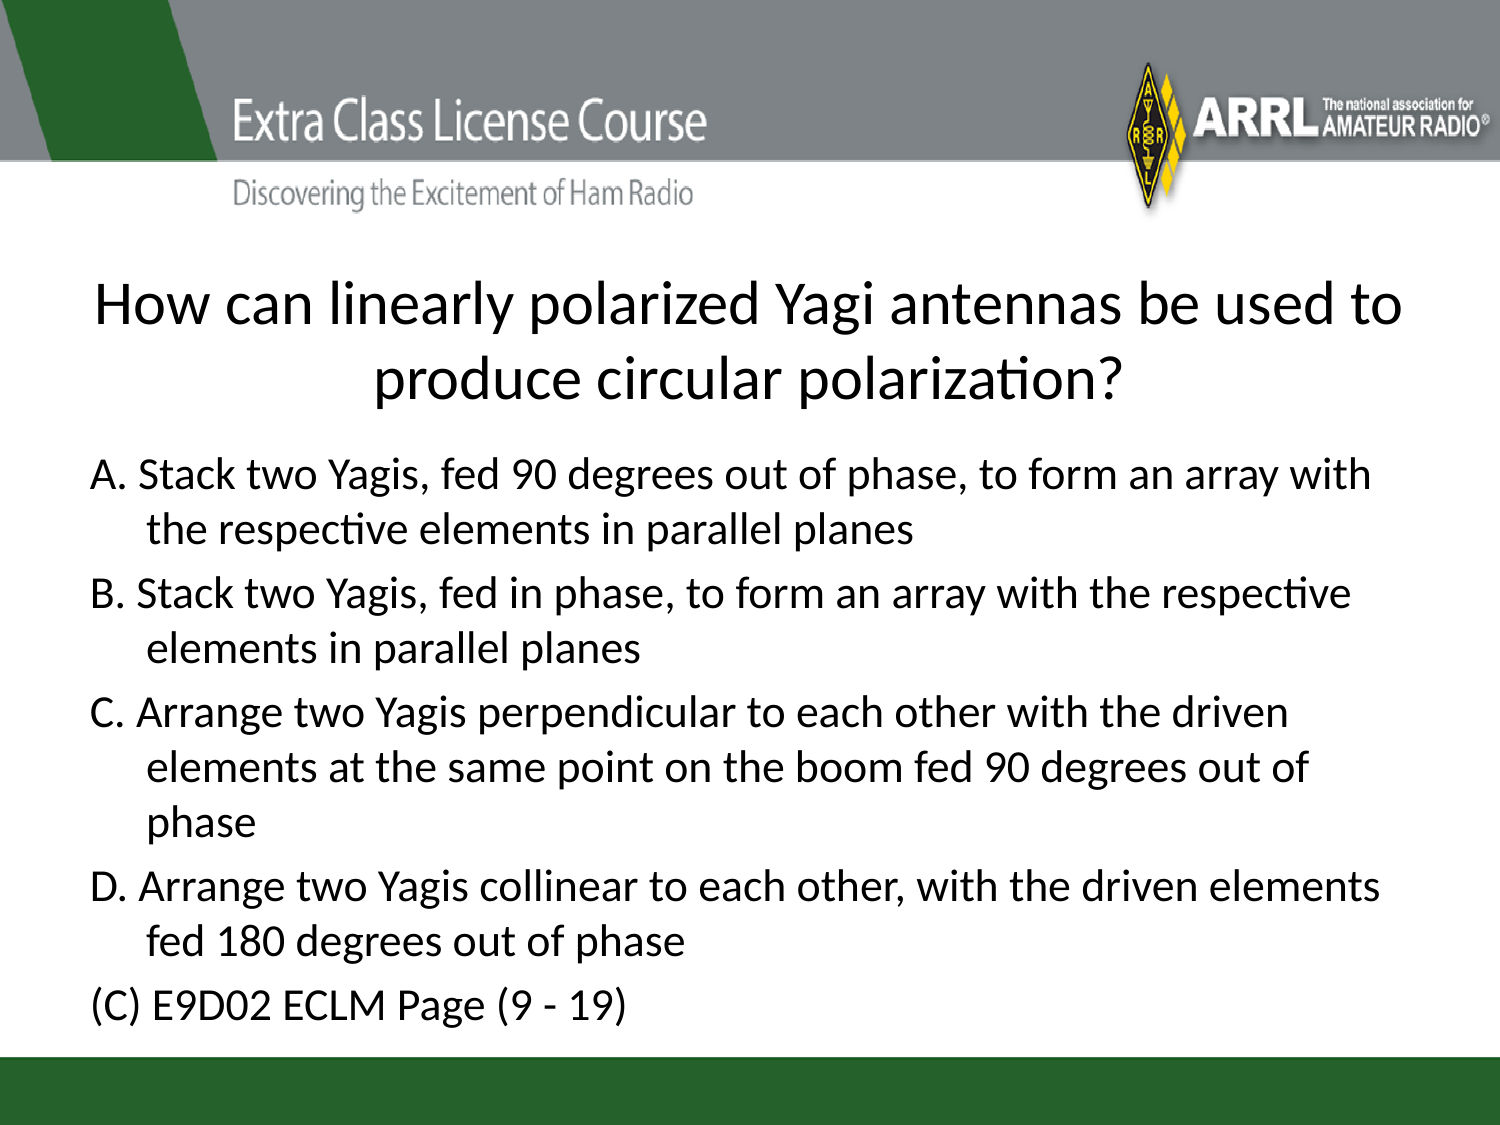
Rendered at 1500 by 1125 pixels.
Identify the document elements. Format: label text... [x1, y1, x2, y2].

title How can linearly polarized Yagi antennas be used to produce circular polarization? [75, 254, 1425, 435]
list A. Stack two Yagis, fed 90 degrees out of phase, to form an array with the respective elements in parallel planes B. Stack two Yagis, fed in phase, to form an array with the respective elements in parallel planes C. Arrange two Yagis perpendicular to each other with the driven elements at the same point on the boom fed 90 degrees out of phase D. Arrange two Yagis collinear to each other, with the driven elements fed 180 degrees out of phase (C) E9D02 ECLM Page (9 - 19) [75, 436, 1425, 954]
picture [0, 0, 1500, 1125]
